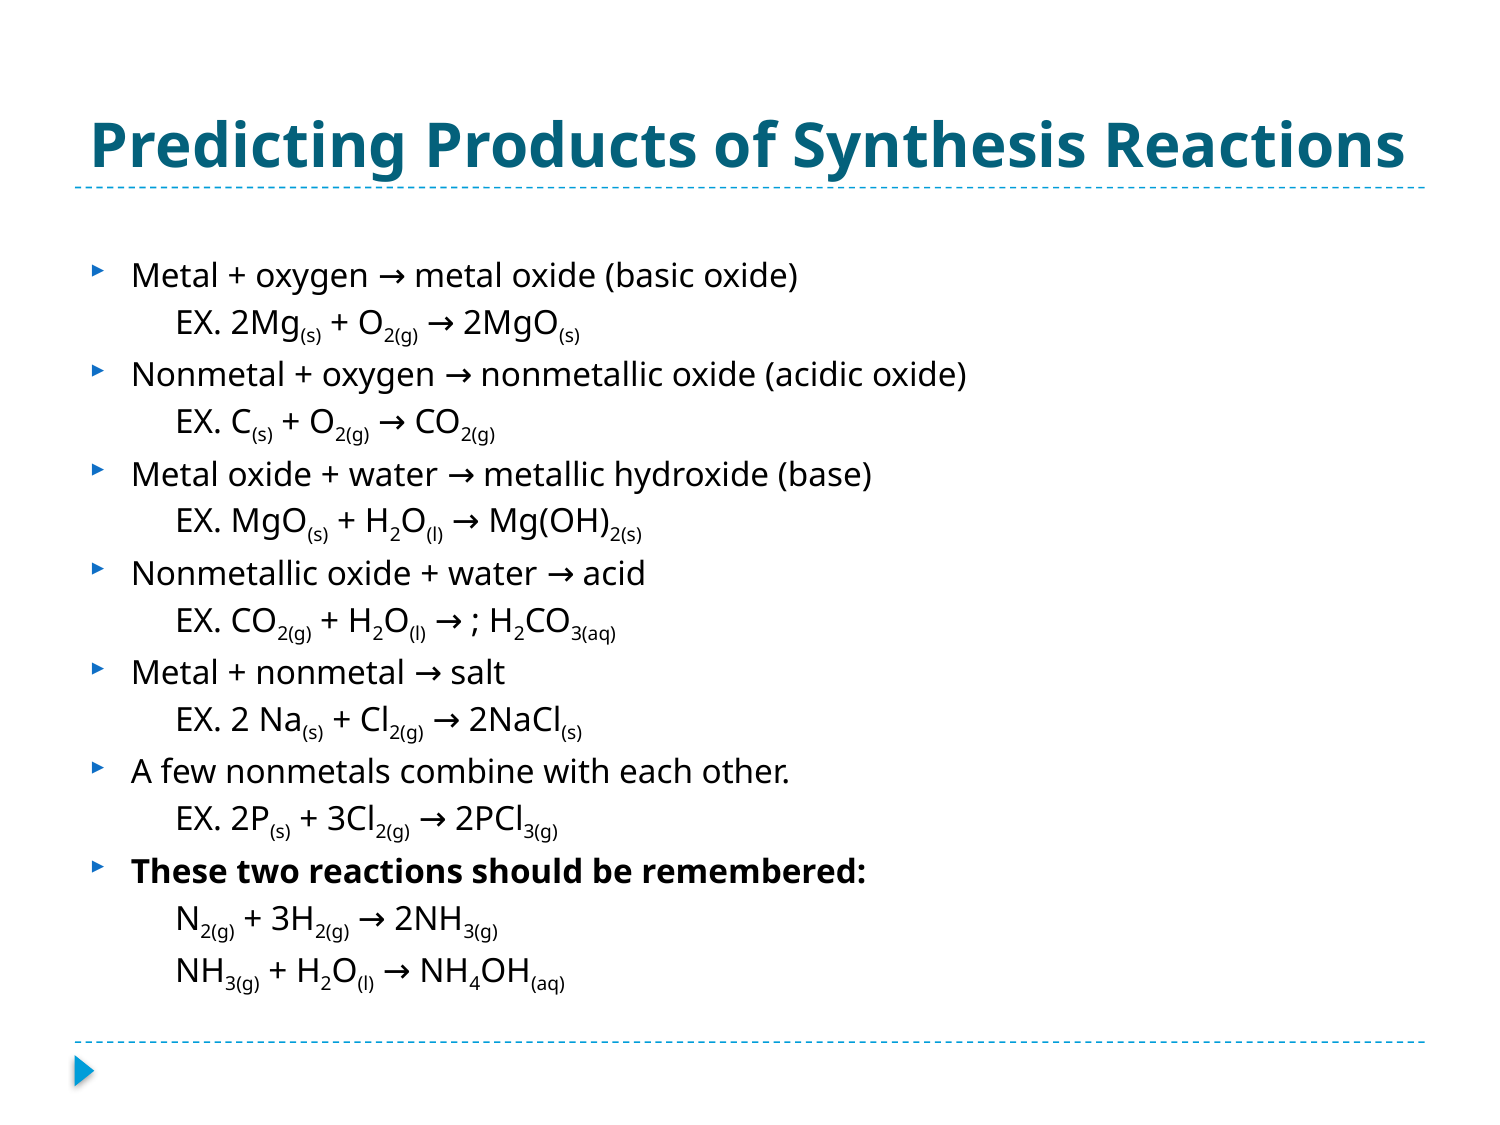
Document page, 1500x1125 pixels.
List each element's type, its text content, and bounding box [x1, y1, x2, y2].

title Predicting Products of Synthesis Reactions [75, 24, 1425, 188]
list Metal + oxygen → metal oxide (basic oxide) EX. 2Mg(s) + O2(g) → 2MgO(s) Nonmetal + oxygen → nonmetallic oxide (acidic oxide) EX. C(s) + O2(g) → CO2(g) Metal oxide + water → metallic hydroxide (base) EX. MgO(s) + H2O(l) → Mg(OH)2(s) Nonmetallic oxide + water → acid EX. CO2(g) + H2O(l) → ; H2CO3(aq) Metal + nonmetal → salt EX. 2 Na(s) + Cl2(g) → 2NaCl(s) A few nonmetals combine with each other. EX. 2P(s) + 3Cl2(g) → 2PCl3(g) These two reactions should be remembered: N2(g) + 3H2(g) → 2NH3(g) NH3(g) + H2O(l) → NH4OH(aq) [75, 200, 1425, 1010]
